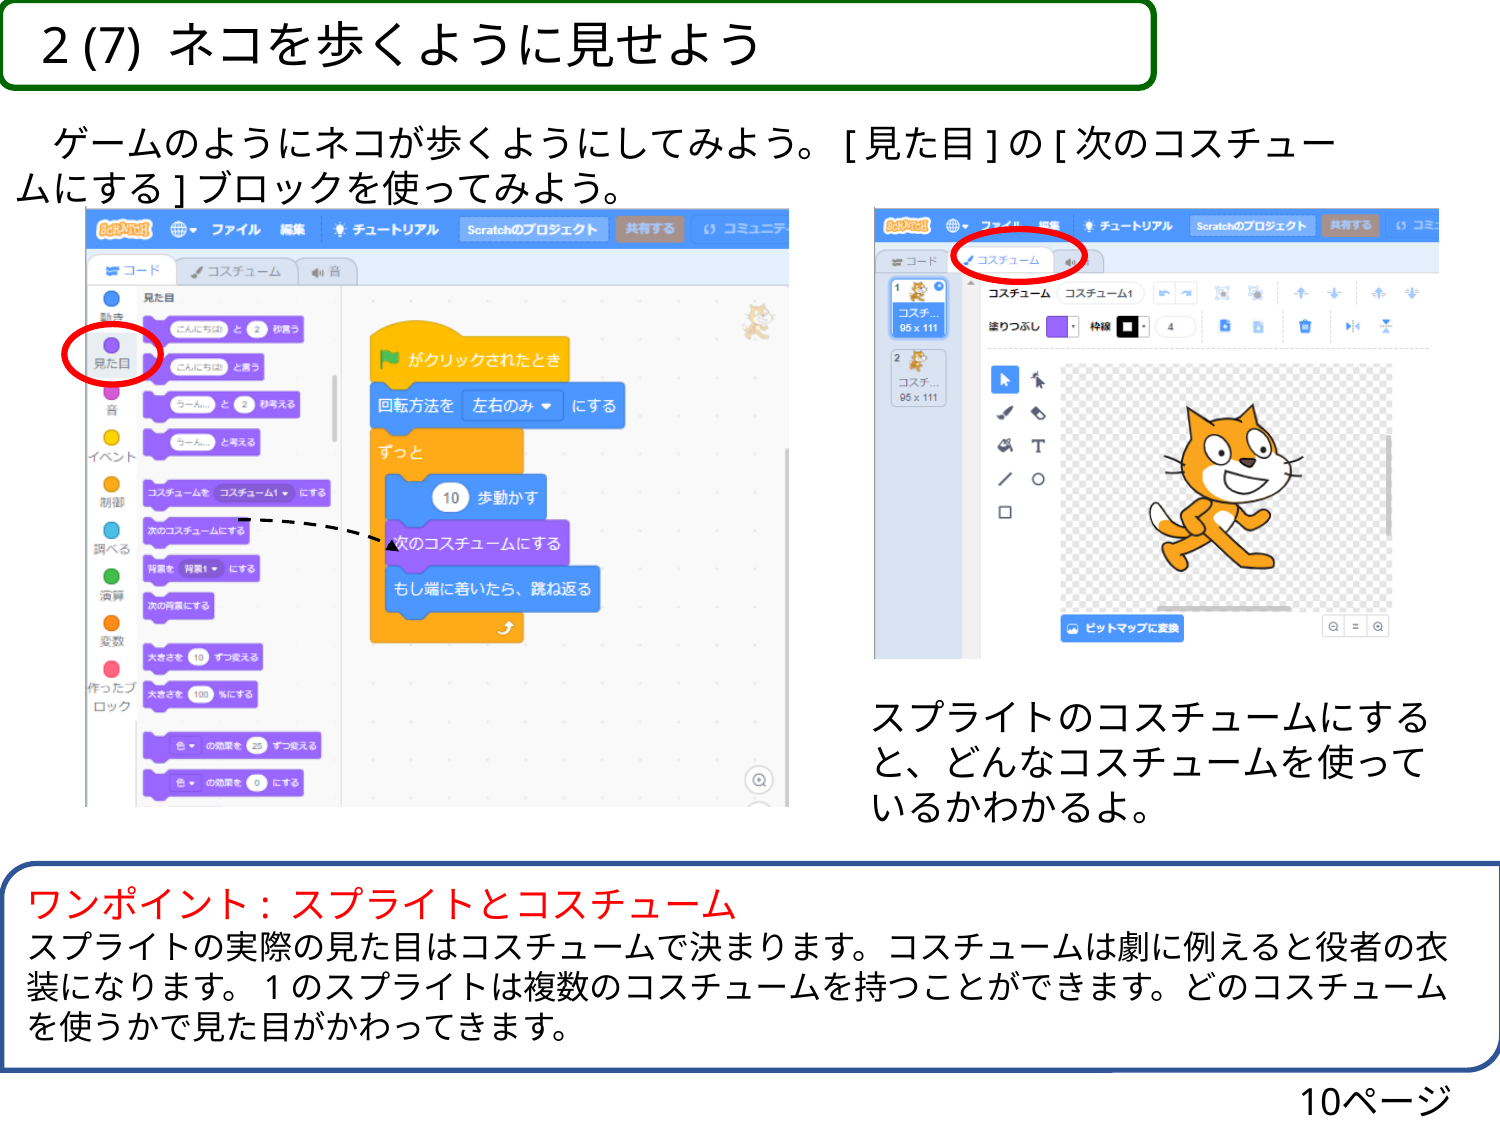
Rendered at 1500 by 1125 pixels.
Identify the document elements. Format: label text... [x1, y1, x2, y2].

text_box [63, 328, 84, 380]
picture [872, 207, 1439, 659]
text_box 2 (7) ネコを歩くように見せよう [0, 0, 1155, 89]
text_box スプライトのコスチュームにすると、どんなコスチュームを使っているかわかるよ。 [854, 686, 1480, 862]
text_box ゲームのようにネコが歩くようにしてみよう。[見た目]の[次のコスチュームにする]ブロックを使ってみよう。 [0, 112, 1381, 218]
picture [84, 206, 789, 807]
text_box ワンポイント: スプライトとコスチューム スプライトの実際の見た目はコスチュームで決まります。コスチュームは劇に例えると役者の衣装になります。1のスプライトは複数のコスチュームを持つことができます。どのコスチュームを使うかで見た目がかわってきます。 [0, 862, 1500, 1072]
text_box 10ページ [1283, 1070, 1500, 1125]
